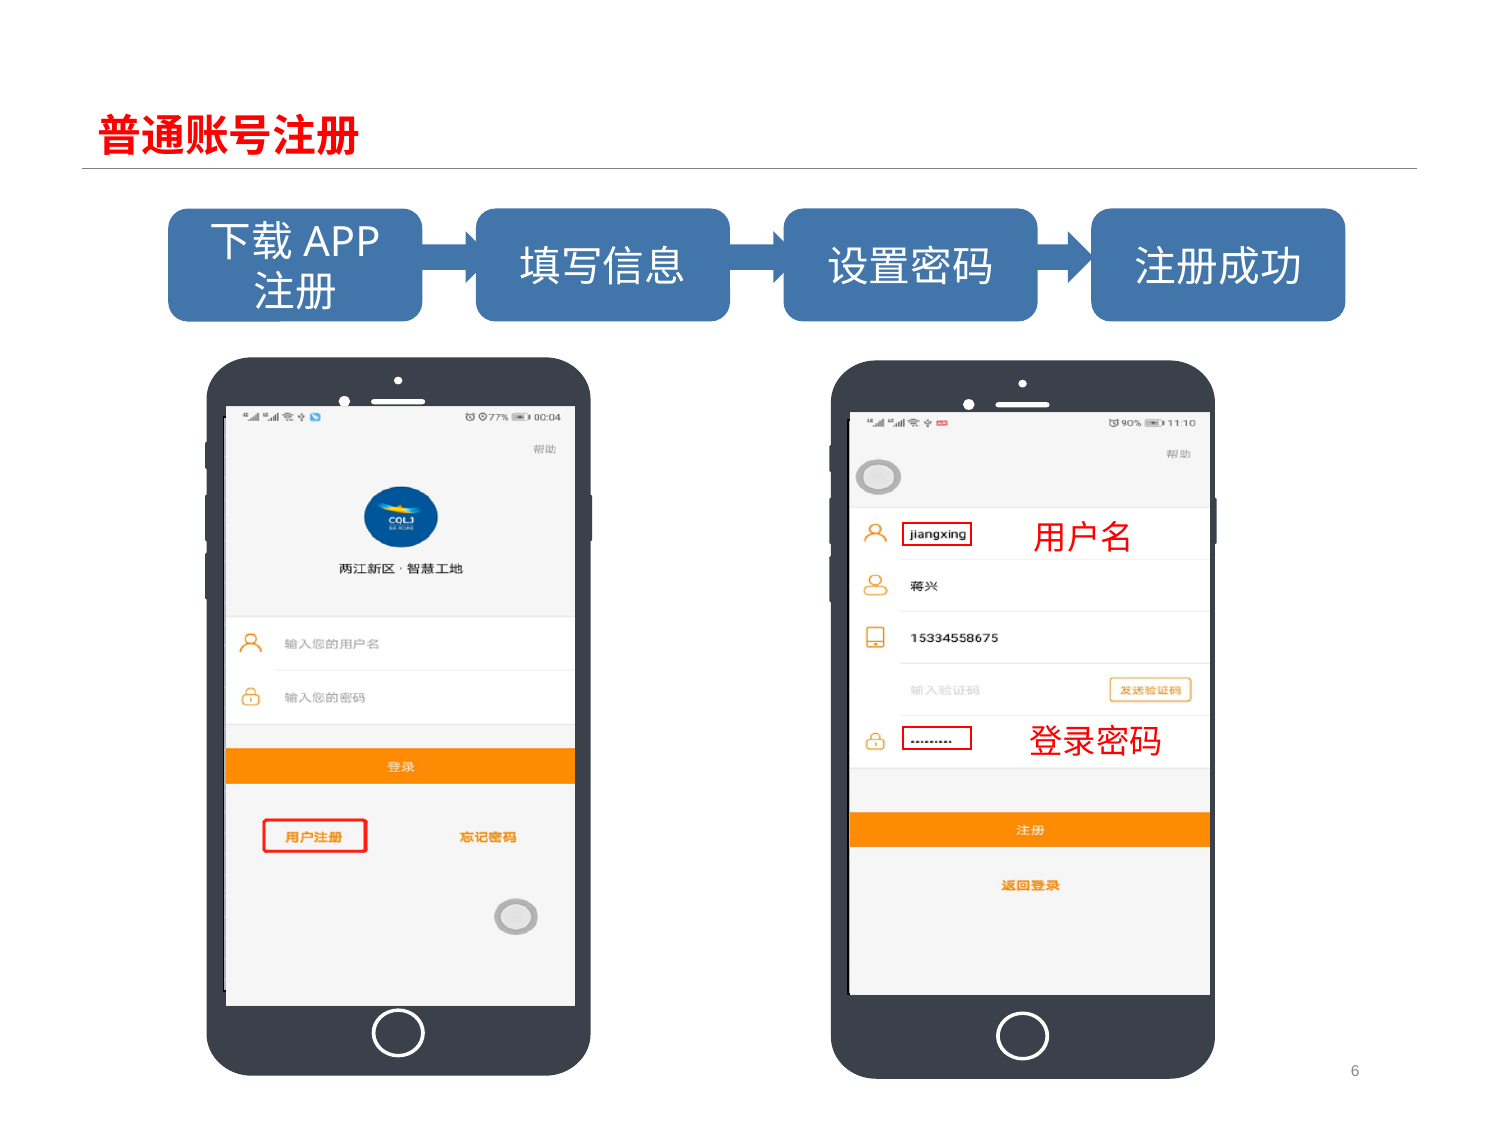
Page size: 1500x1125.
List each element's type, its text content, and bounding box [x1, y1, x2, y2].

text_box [205, 357, 593, 1076]
picture [226, 406, 575, 1006]
text_box 设置密码 [783, 208, 1038, 322]
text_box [850, 412, 1296, 995]
slide_number 6 [1059, 1056, 1375, 1085]
text_box [1035, 231, 1094, 284]
text_box [420, 231, 475, 284]
text_box 下载APP 注册 [168, 208, 423, 322]
text_box 注册成功 [1091, 208, 1346, 322]
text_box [829, 360, 1217, 1079]
text_box [728, 231, 800, 284]
text_box 填写信息 [475, 208, 731, 322]
title 普通账号注册 [82, 0, 1418, 169]
